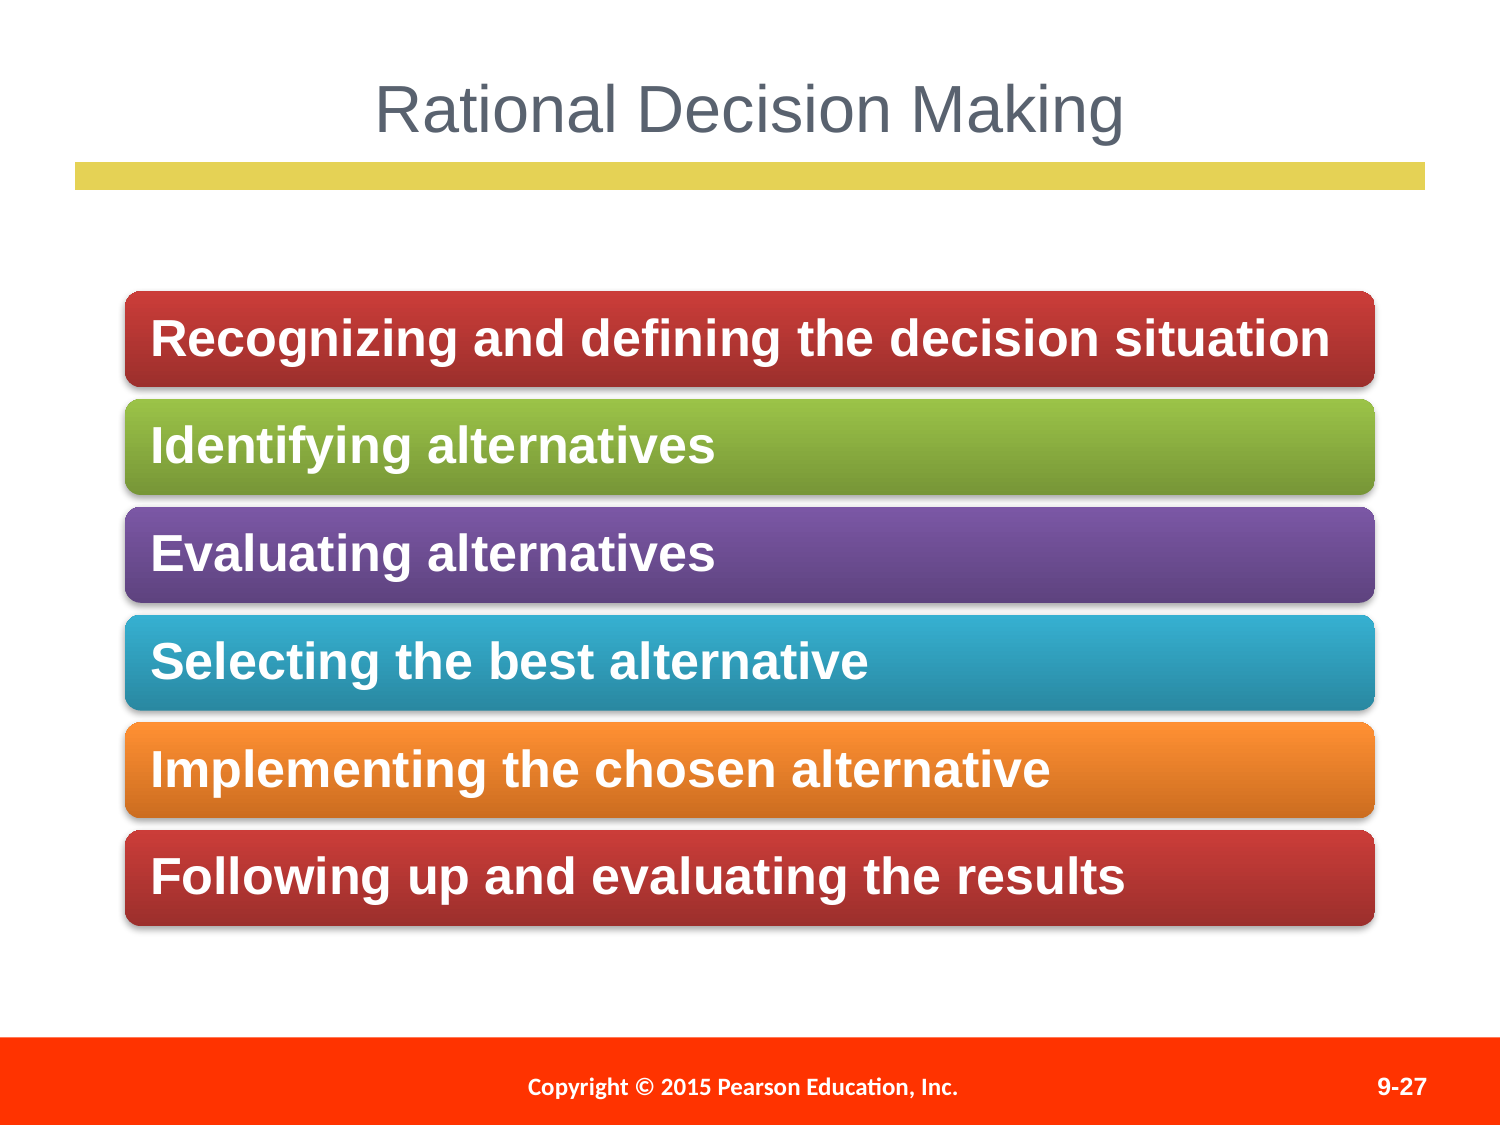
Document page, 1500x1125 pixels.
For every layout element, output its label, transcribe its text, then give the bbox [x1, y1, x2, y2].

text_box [124, 237, 1376, 981]
title Rational Decision Making [74, 12, 1426, 201]
